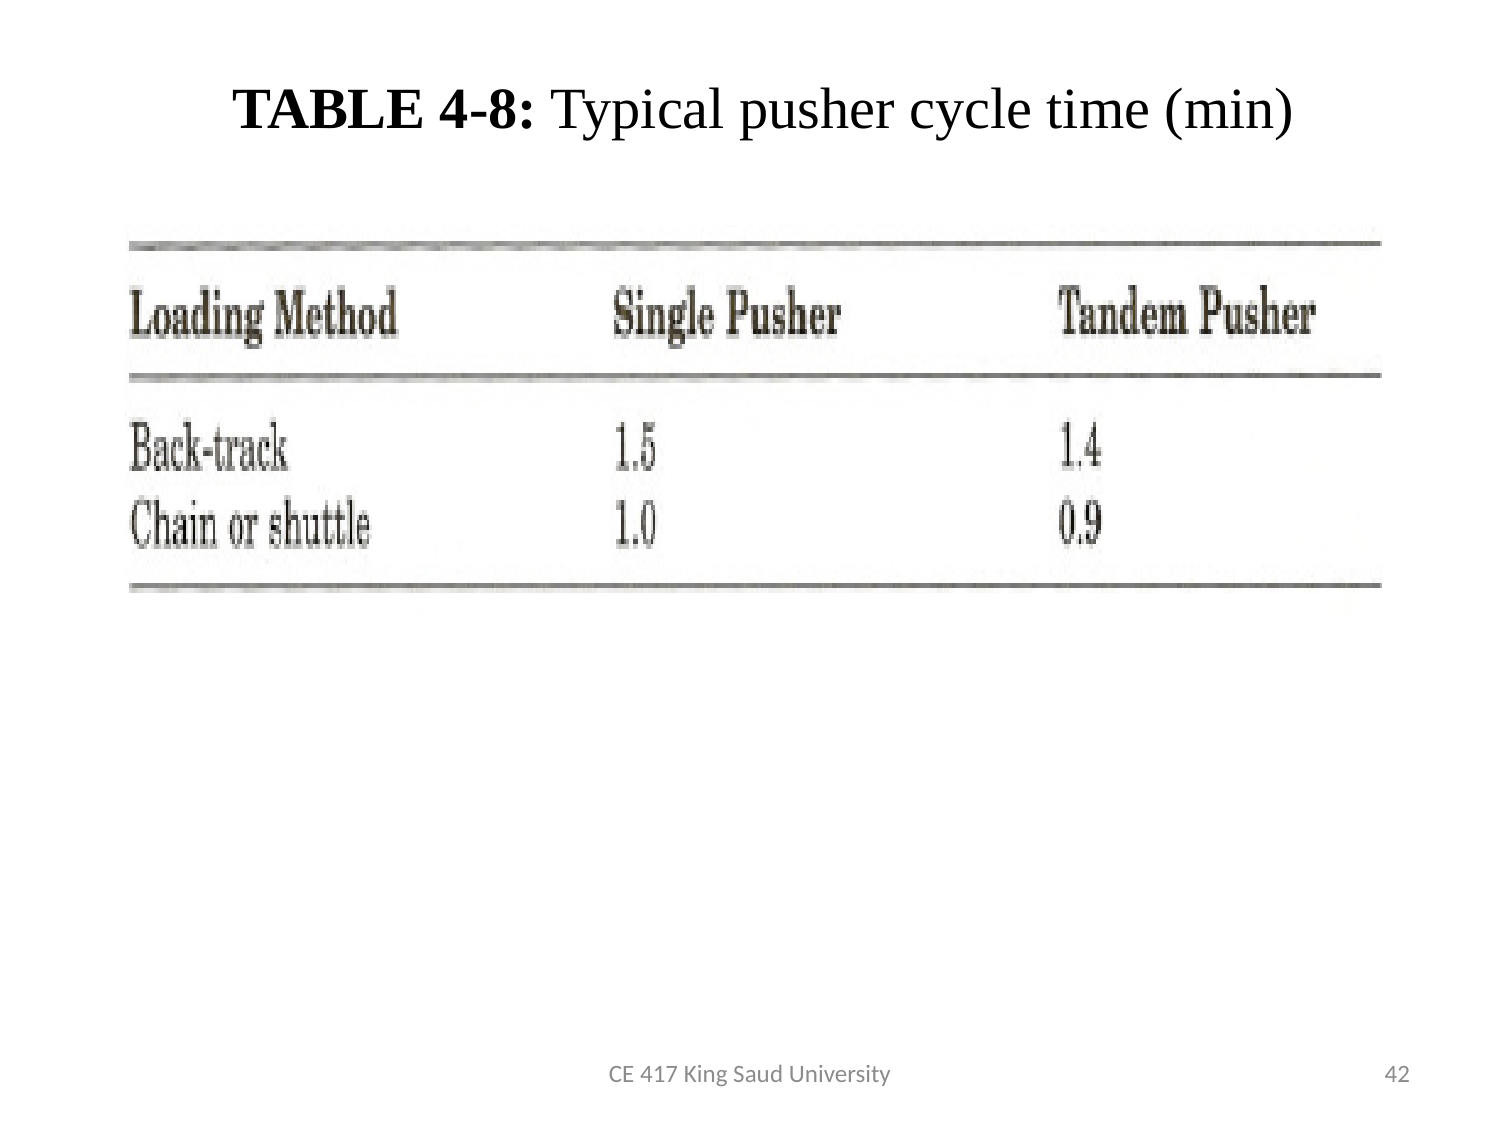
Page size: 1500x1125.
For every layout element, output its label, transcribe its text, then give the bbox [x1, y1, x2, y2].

footer CE 417 King Saud University [512, 1042, 988, 1103]
picture [124, 224, 1388, 613]
text_box TABLE 4-8: Typical pusher cycle time (min) [217, 62, 1310, 148]
slide_number 42 [1074, 1042, 1425, 1103]
